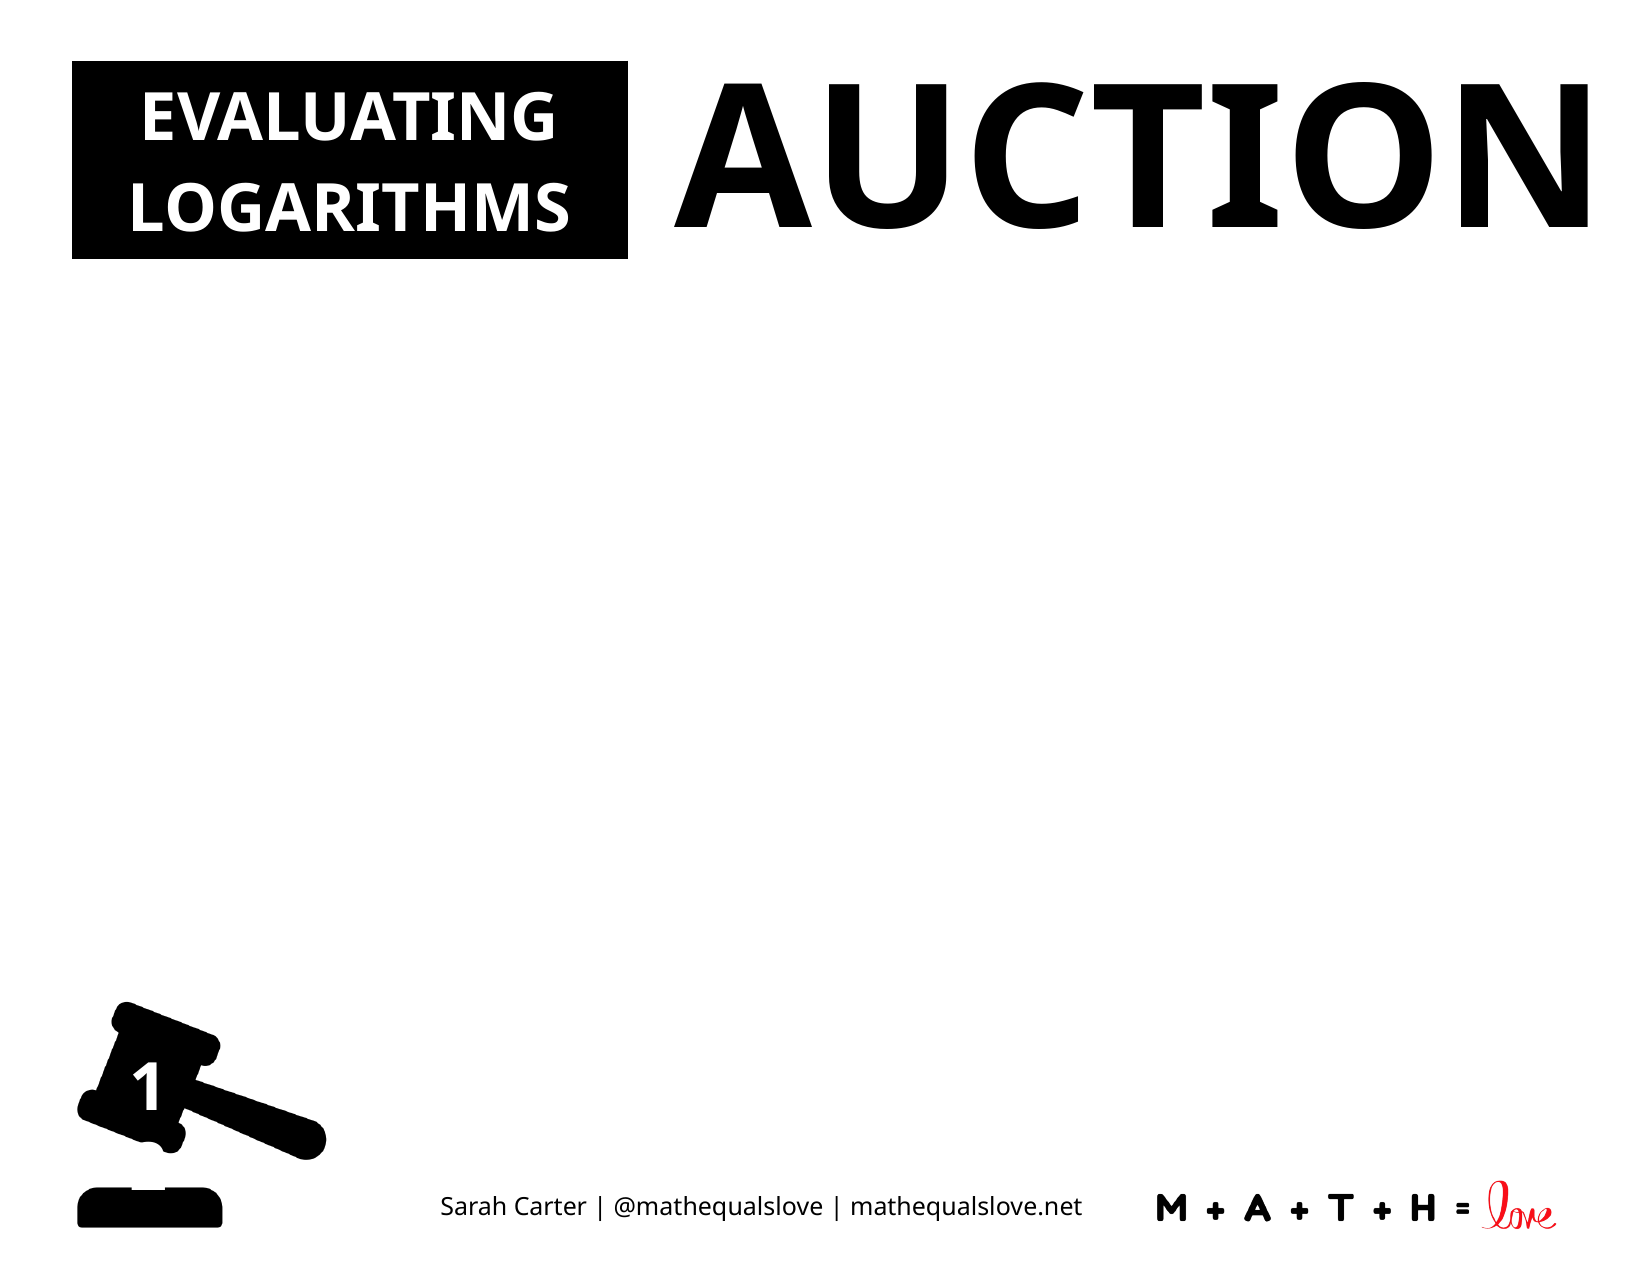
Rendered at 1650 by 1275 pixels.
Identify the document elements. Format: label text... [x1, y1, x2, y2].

table_header EVALUATING LOGARITHMS [72, 62, 626, 257]
picture [1147, 1177, 1563, 1236]
text_box Sarah Carter | @mathequalslove | mathequalslove.net [330, 1183, 1147, 1228]
picture [72, 998, 330, 1231]
text_box AUCTION [659, 20, 1636, 275]
